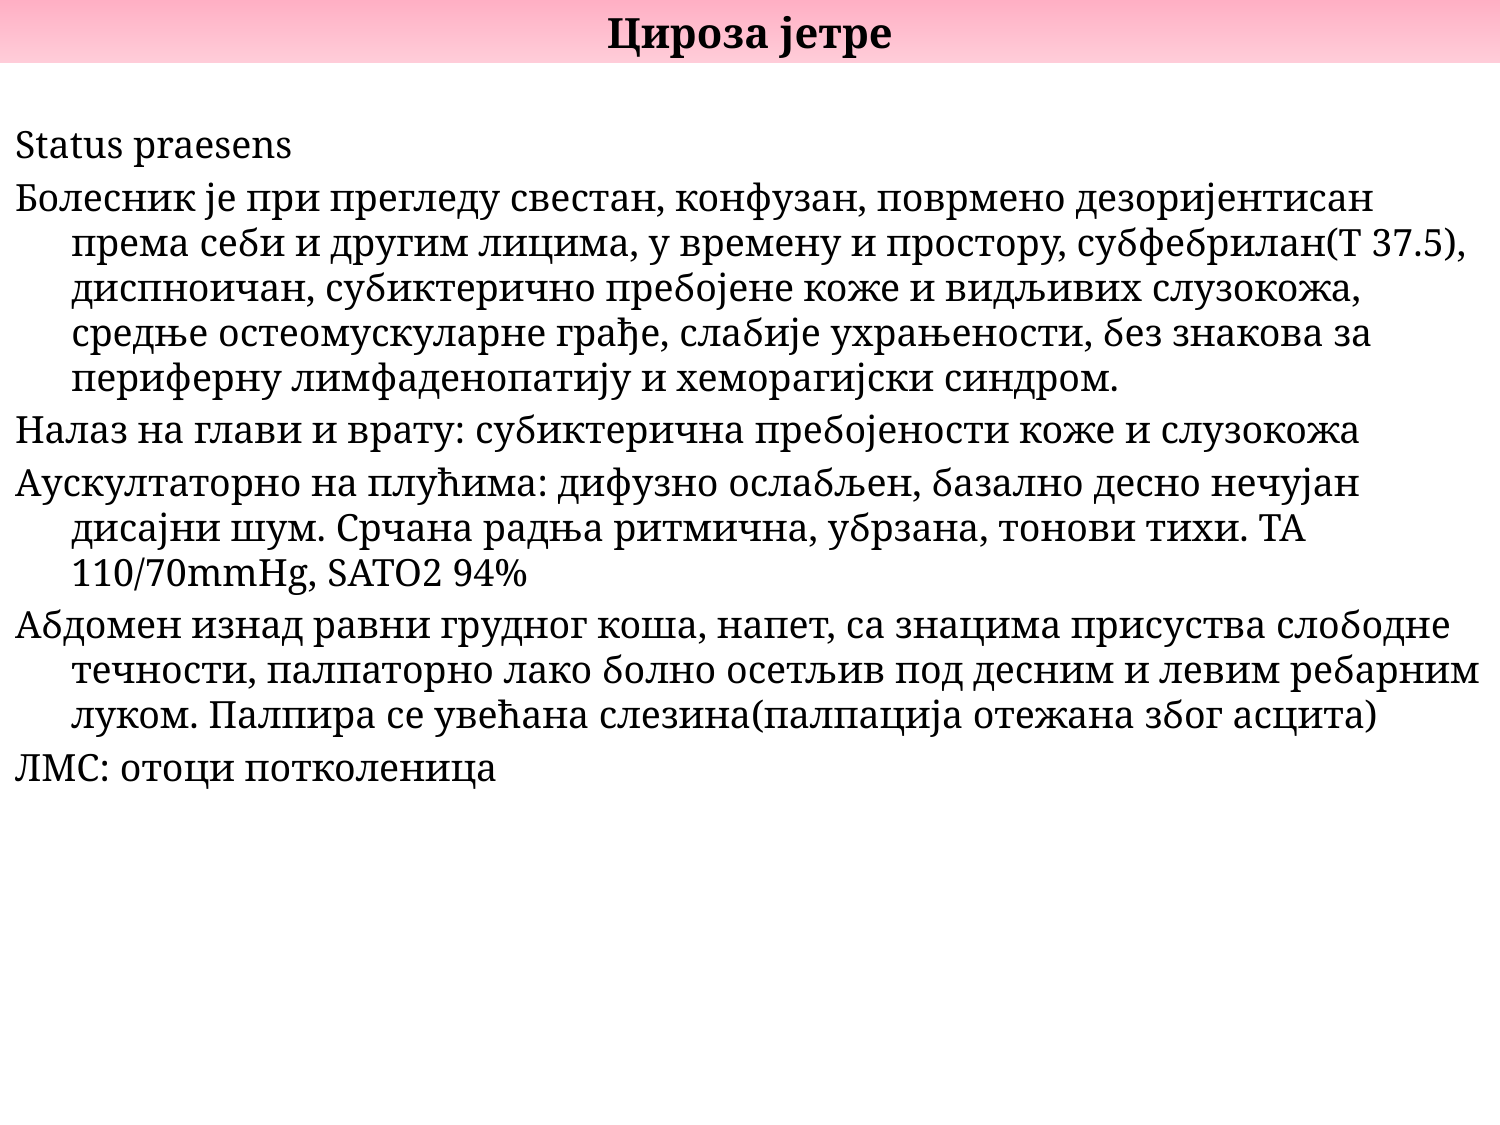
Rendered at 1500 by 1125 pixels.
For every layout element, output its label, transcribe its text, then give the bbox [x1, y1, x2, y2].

text_box Цироза јетре [0, 0, 1500, 63]
list Status praesens Болесник је при прегледу свестан, конфузан, поврмено дезоријентисан према себи и другим лицима, у времену и простору, субфебрилан(Т 37.5), диспноичан, субиктерично пребојене коже и видљивих слузокожа, средње остеомускуларне грађе, слабије ухрањености, без знакова за периферну лимфаденопатију и хеморагијски синдром. Налаз на глави и врату: субиктерична пребојености коже и слузокожа Аускултаторно на плућима: дифузно ослабљен, базално десно нечујан дисајни шум. Срчана радња ритмична, убрзана, тонови тихи. ТА 110/70mmHg, SАТО2 94% Абдомен изнад равни грудног коша, напет, са знацима присуства слободне течности, палпаторно лако болно осетљив под десним и левим ребарним луком. Палпира се увећана слезина(палпација отежана због асцита) ЛМС: отоци потколеница [0, 113, 1500, 857]
